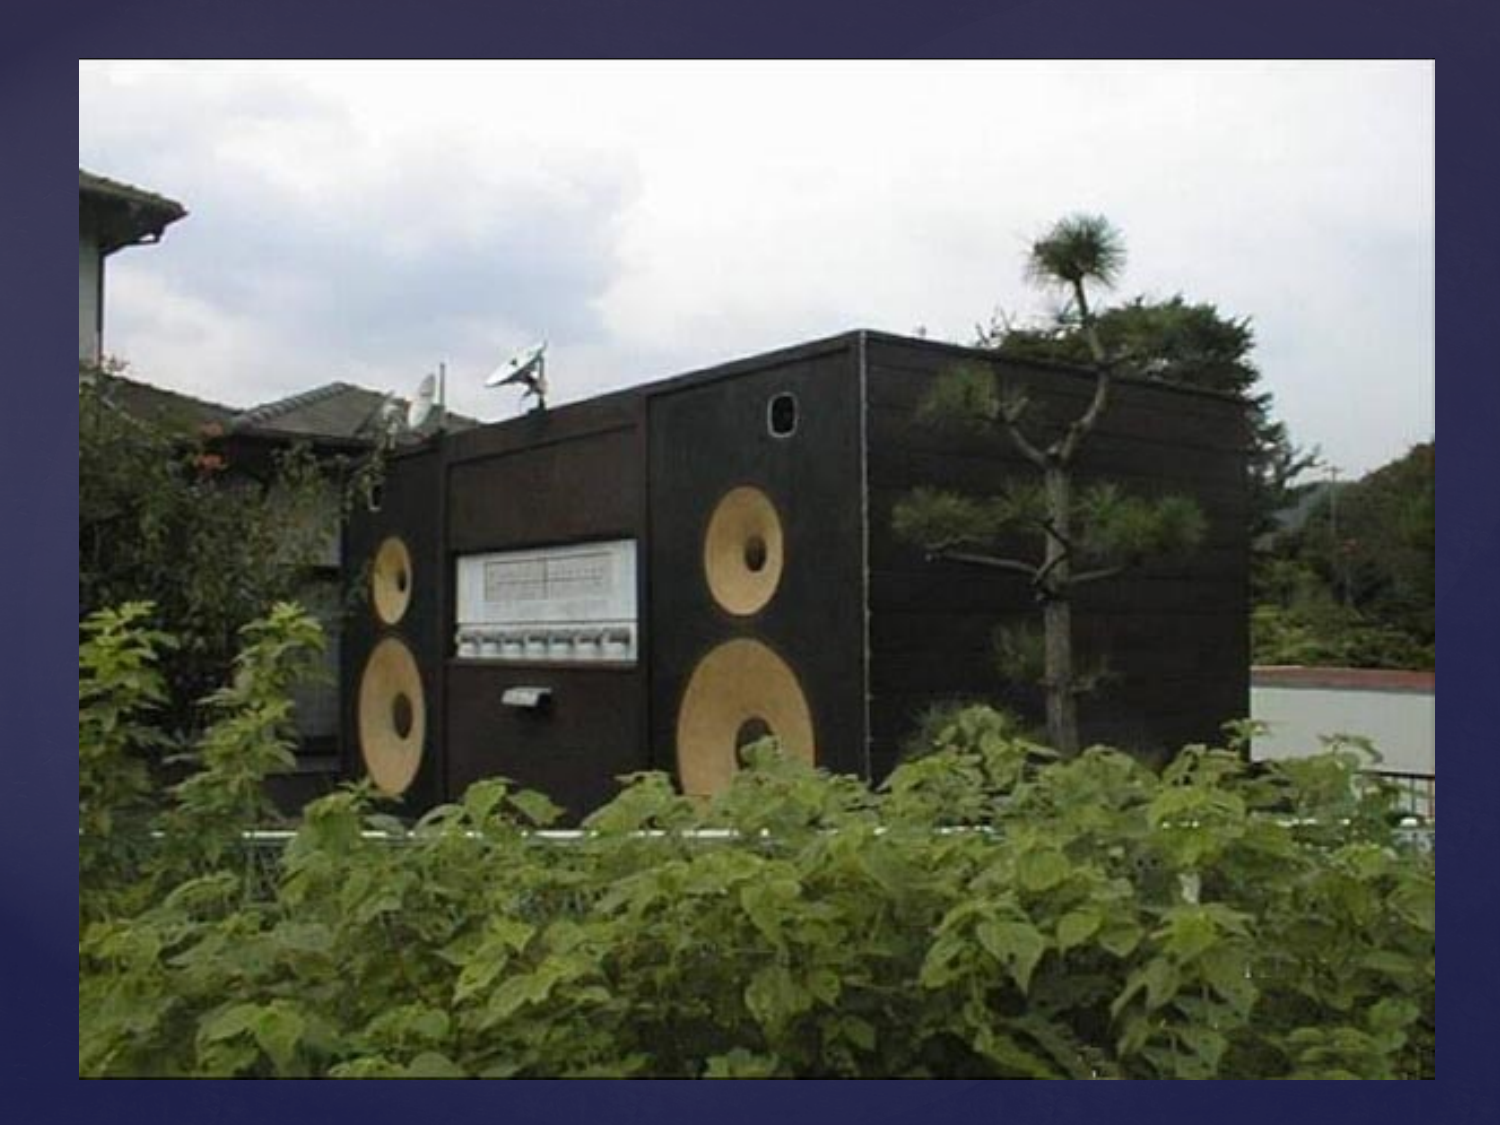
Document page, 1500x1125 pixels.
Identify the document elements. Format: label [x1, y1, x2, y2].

picture [79, 58, 1436, 1081]
